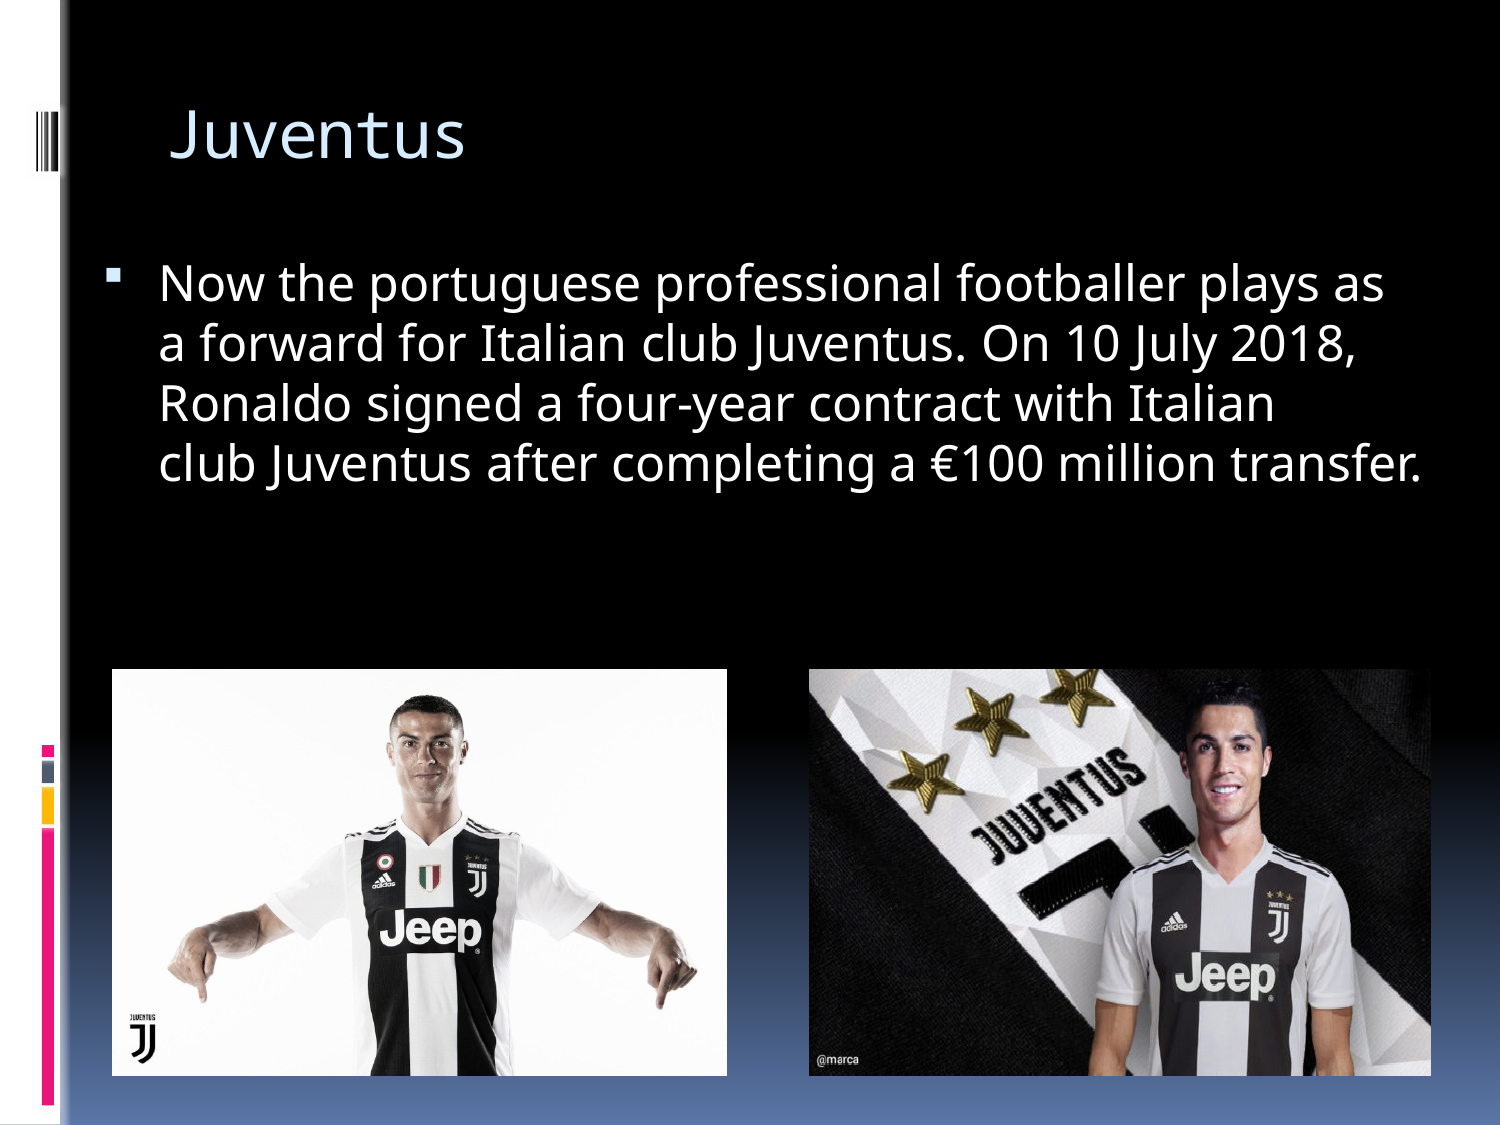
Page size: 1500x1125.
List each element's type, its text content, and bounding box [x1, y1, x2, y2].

title Juventus [150, 83, 1425, 234]
picture [111, 668, 727, 1077]
picture [808, 668, 1432, 1077]
list Now the portuguese professional footballer plays as a forward for Italian club Juventus. On 10 July 2018, Ronaldo signed a four-year contract with Italian club Juventus after completing a €100 million transfer. [76, 243, 1495, 1125]
